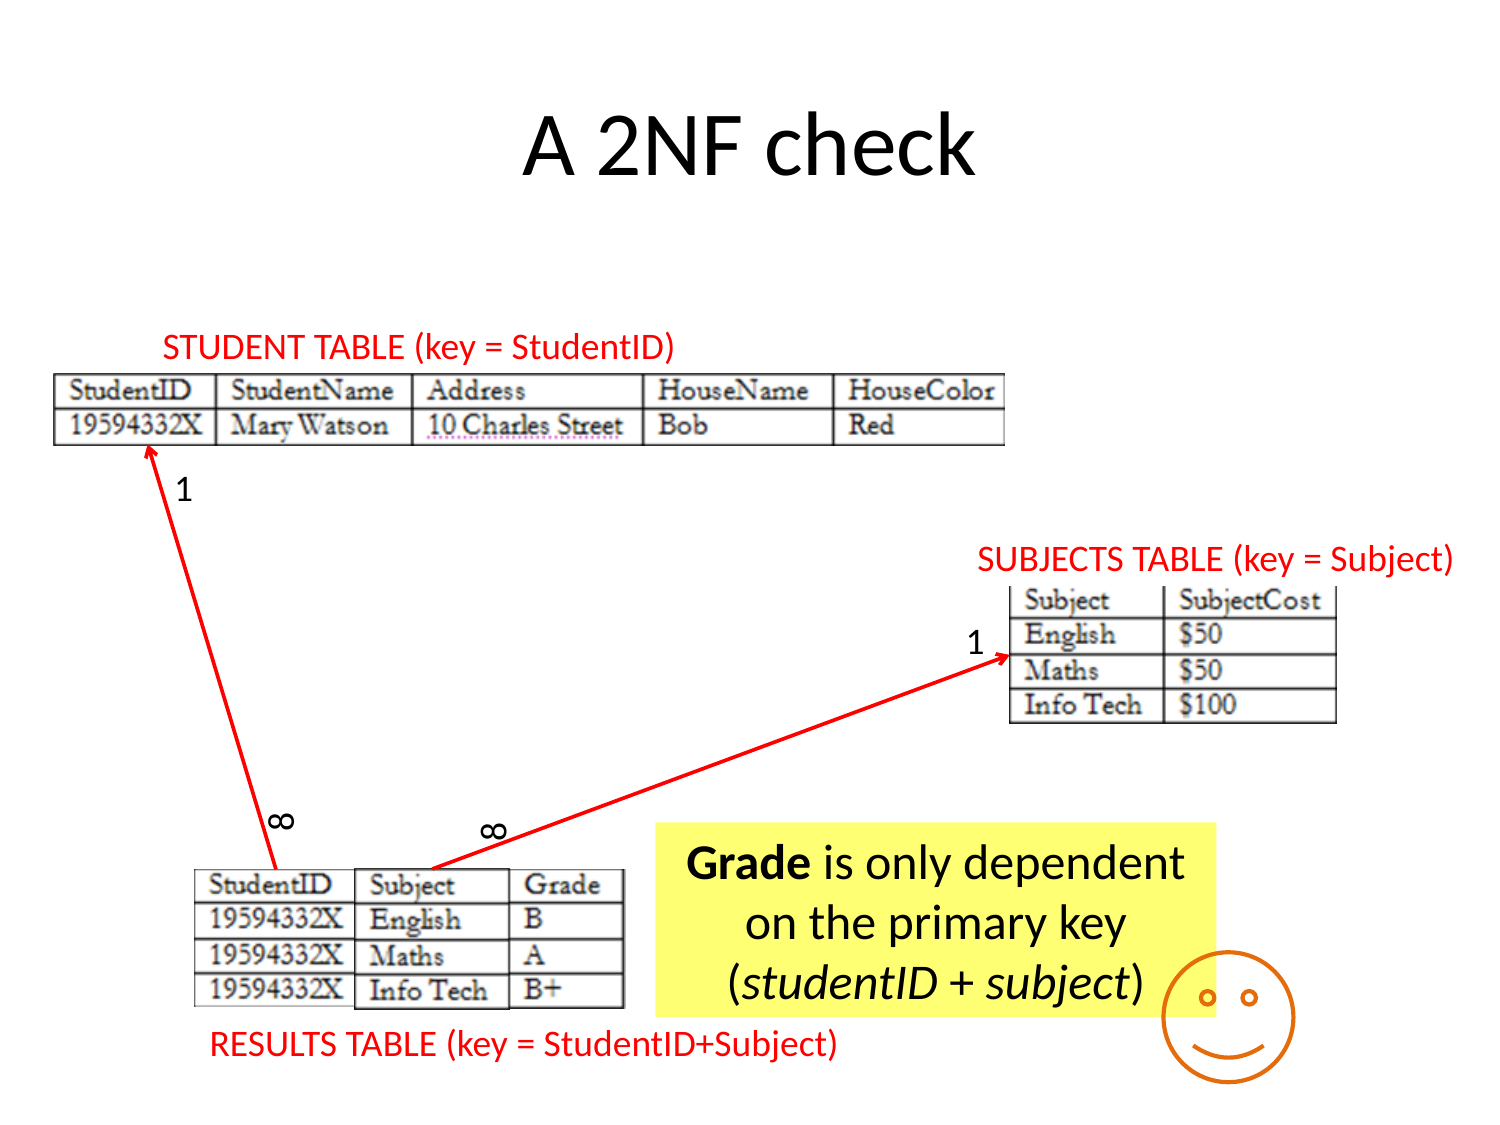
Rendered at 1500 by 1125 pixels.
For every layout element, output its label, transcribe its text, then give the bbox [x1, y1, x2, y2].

picture [194, 868, 613, 1010]
picture [1009, 585, 1337, 724]
title A 2NF check [75, 45, 1425, 233]
picture [52, 373, 1005, 446]
text_box 1 [950, 609, 1004, 670]
text_box RESULTS TABLE (key = StudentID+Subject) [194, 1013, 951, 1072]
text_box SUBJECTS TABLE (key = Subject) [962, 527, 1500, 587]
text_box 1 [159, 456, 219, 516]
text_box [0, 592, 425, 722]
text_box [1161, 950, 1296, 1085]
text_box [613, 472, 829, 1051]
text_box Grade is only dependent on the primary key (studentID + subject) [832, 822, 1217, 1018]
text_box 8 [461, 797, 522, 857]
text_box 8 [248, 787, 309, 847]
text_box STUDENT TABLE (key = StudentID) [147, 314, 904, 371]
